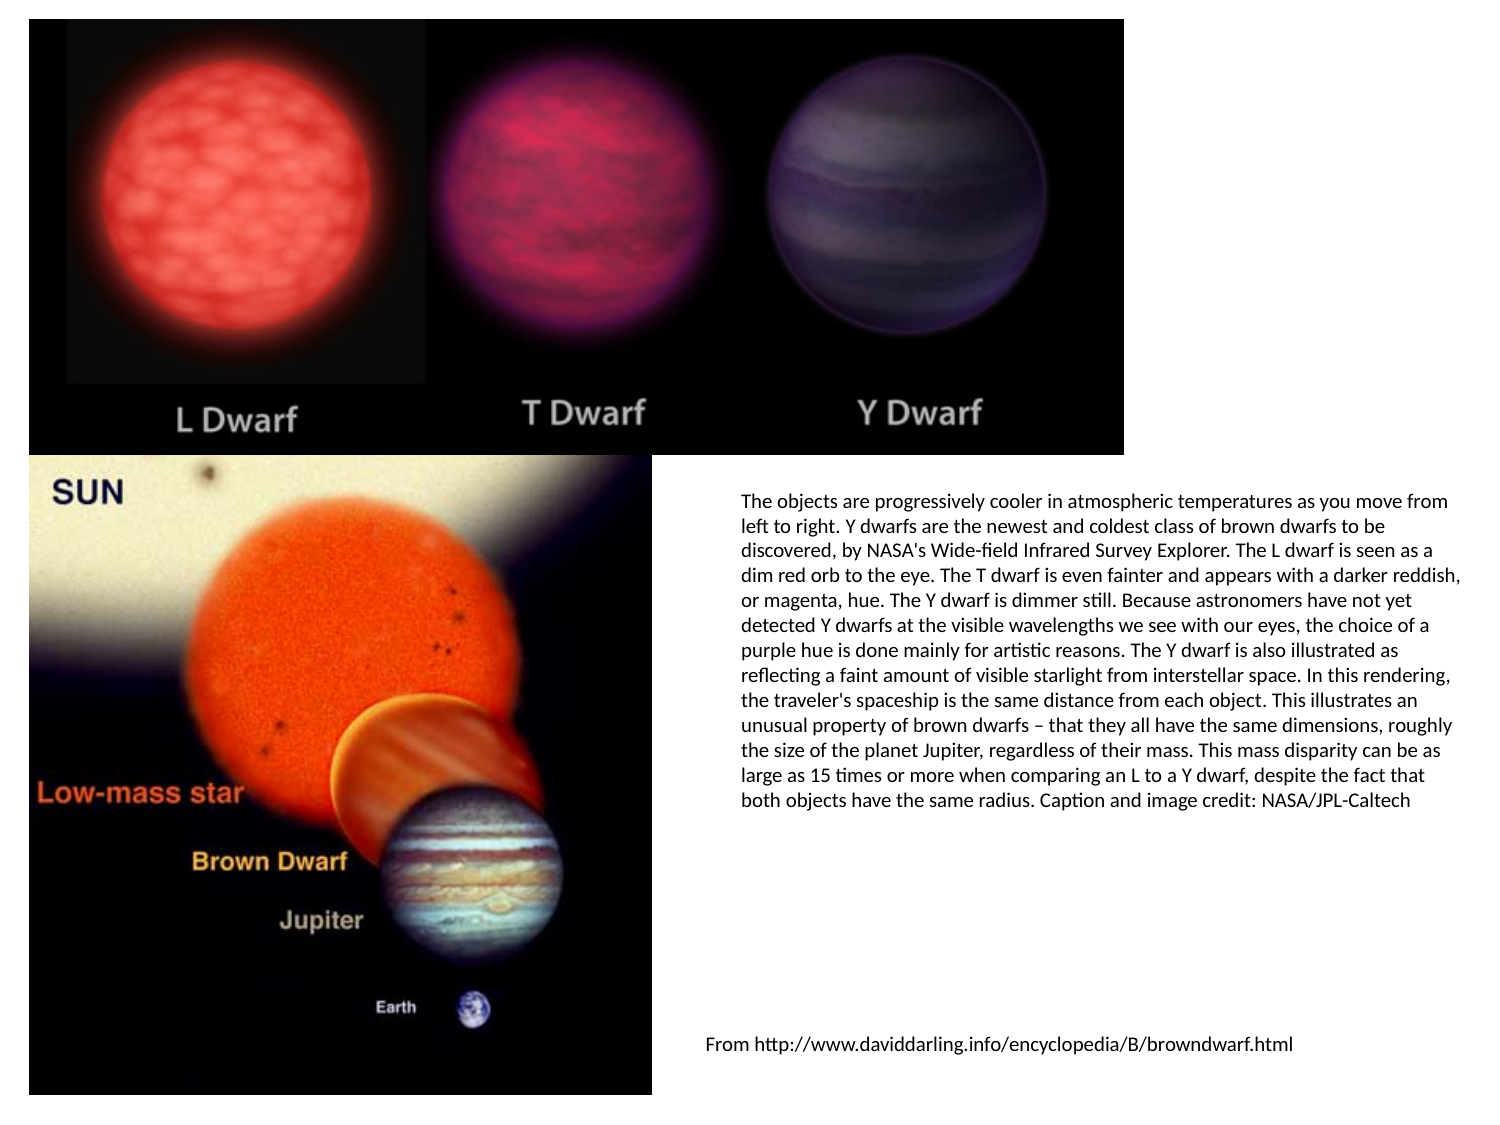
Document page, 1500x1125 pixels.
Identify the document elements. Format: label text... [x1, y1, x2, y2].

picture [29, 19, 1124, 1095]
text_box From http://www.daviddarling.info/encyclopedia/B/browndwarf.html [690, 1023, 1441, 1063]
text_box The objects are progressively cooler in atmospheric temperatures as you move from left to right. Y dwarfs are the newest and coldest class of brown dwarfs to be discovered, by NASA's Wide-field Infrared Survey Explorer. The L dwarf is seen as a dim red orb to the eye. The T dwarf is even fainter and appears with a darker reddish, or magenta, hue. The Y dwarf is dimmer still. Because astronomers have not yet detected Y dwarfs at the visible wavelengths we see with our eyes, the choice of a purple hue is done mainly for artistic reasons. The Y dwarf is also illustrated as reflecting a faint amount of visible starlight from interstellar space. In this rendering, the traveler's spaceship is the same distance from each object. This illustrates an unusual property of brown dwarfs – that they all have the same dimensions, roughly the size of the planet Jupiter, regardless of their mass. This mass disparity can be as large as 15 times or more when comparing an L to a Y dwarf, despite the fact that both objects have the same radius. Caption and image credit: NASA/JPL-Caltech [726, 479, 1477, 820]
